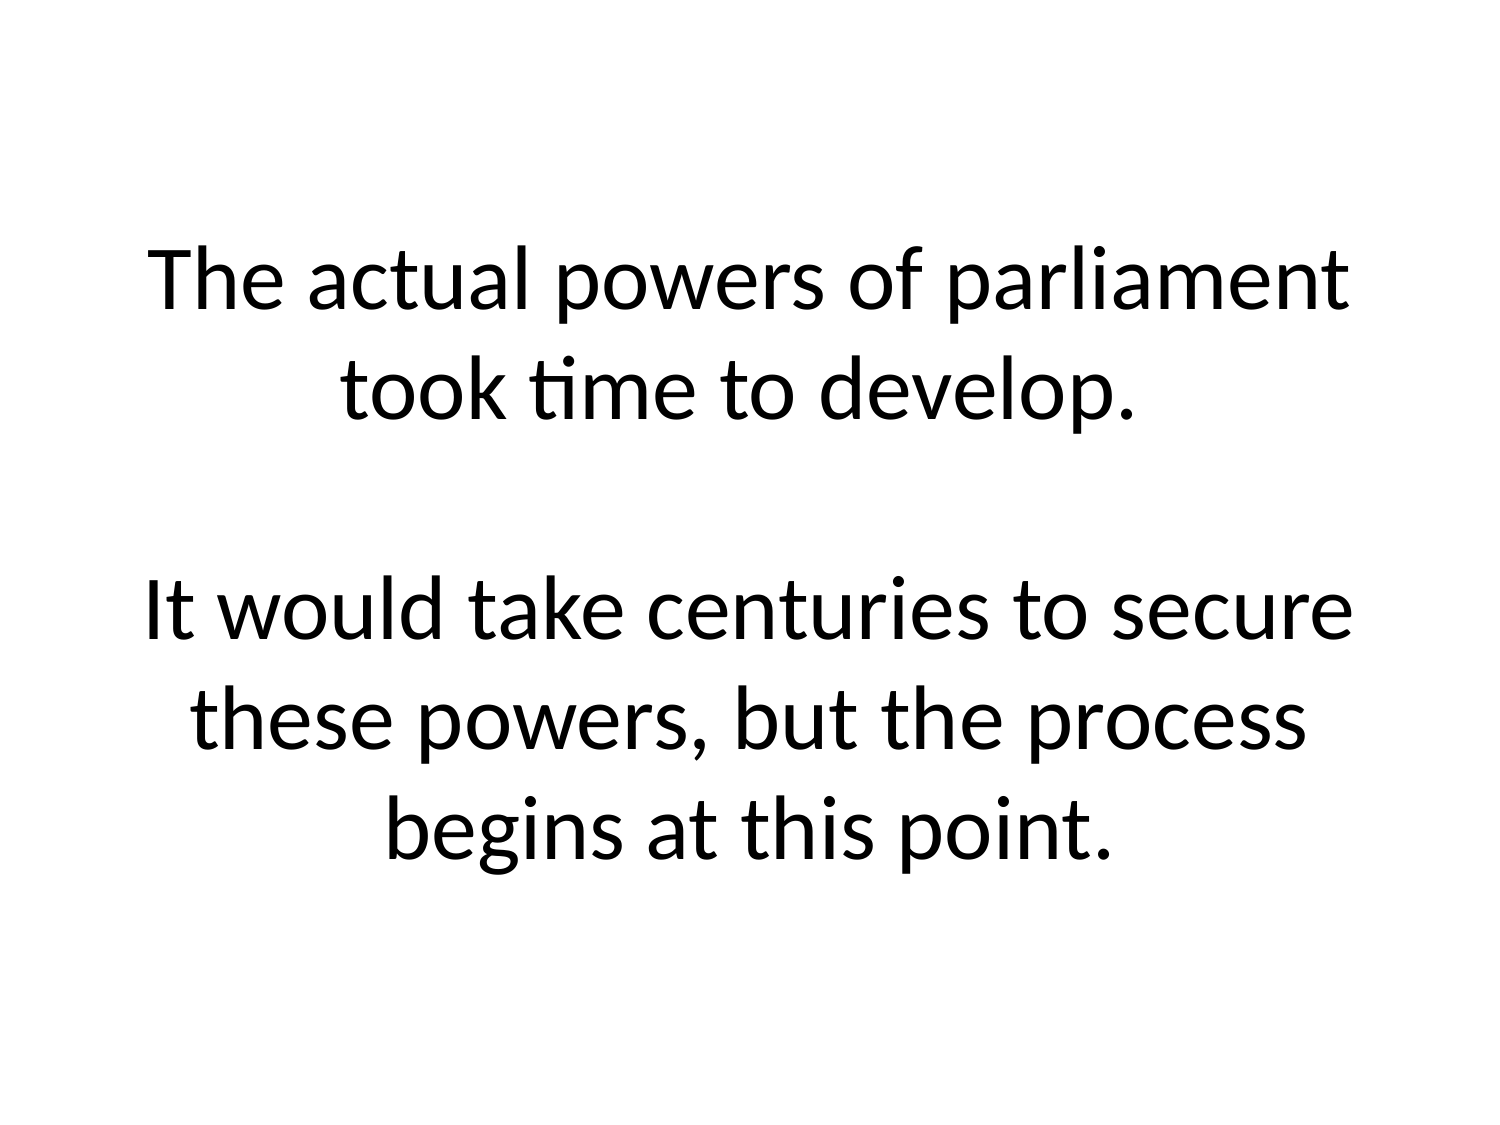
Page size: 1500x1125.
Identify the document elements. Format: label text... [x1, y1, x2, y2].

title The actual powers of parliament took time to develop. It would take centuries to secure these powers, but the process begins at this point. [74, 44, 1426, 1051]
